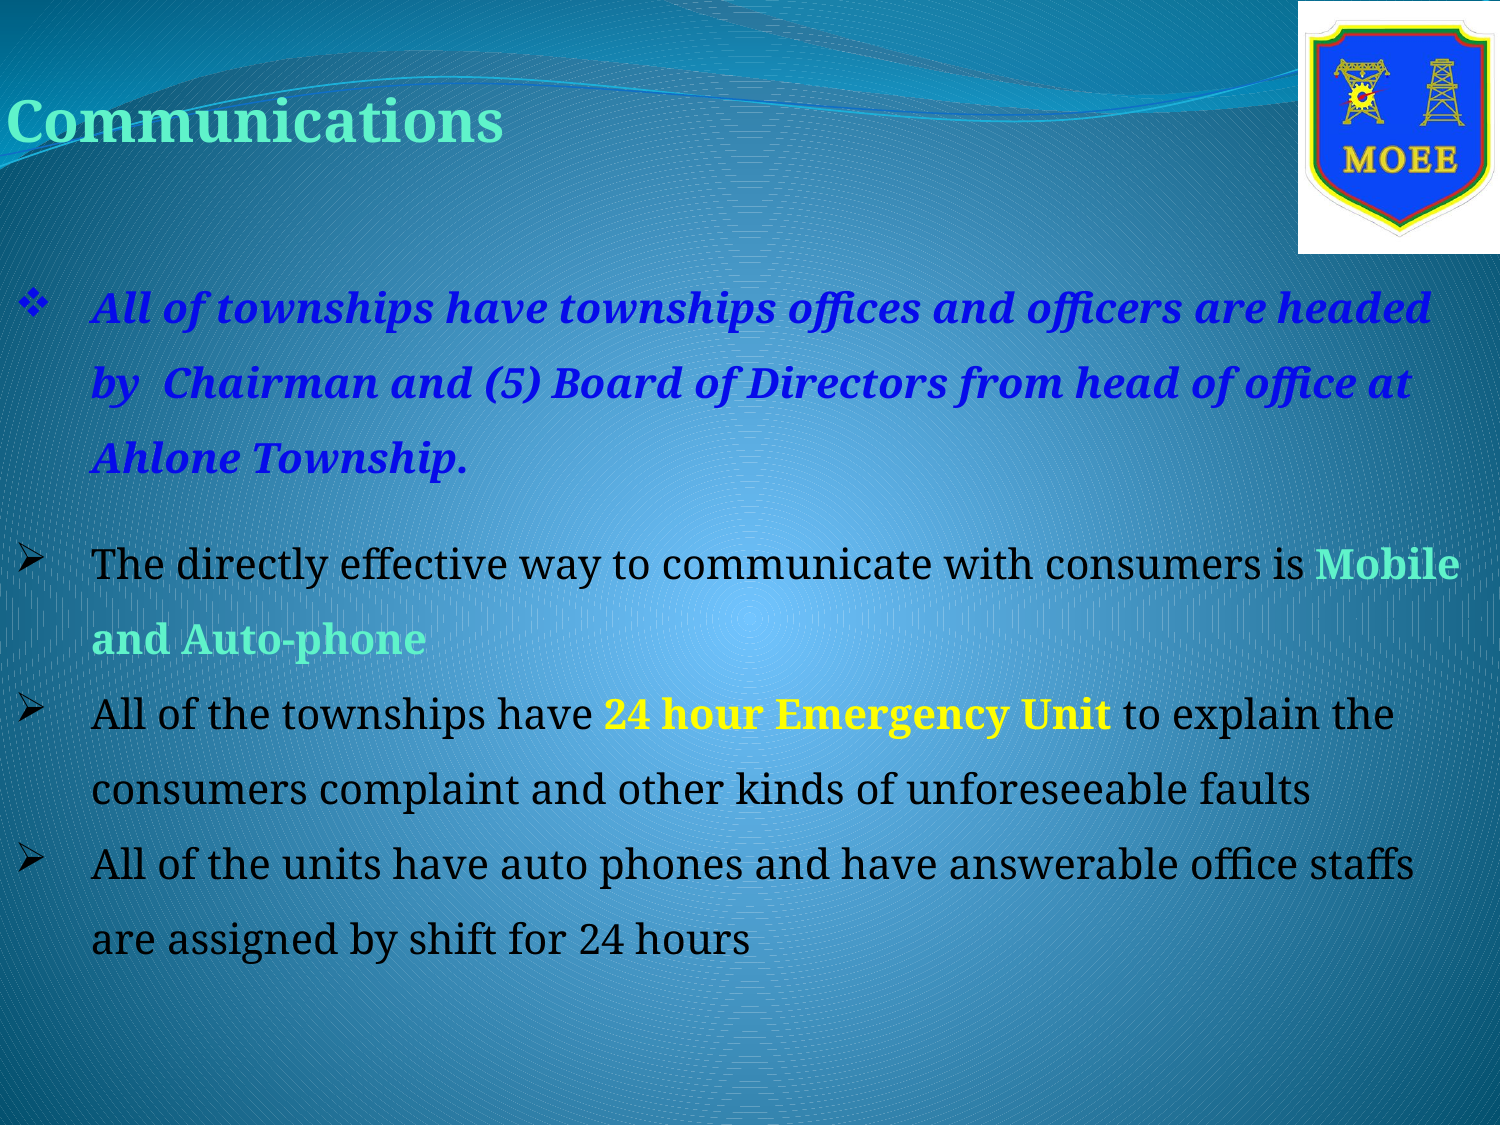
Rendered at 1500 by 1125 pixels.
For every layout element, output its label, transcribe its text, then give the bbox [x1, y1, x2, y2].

text_box The directly effective way to communicate with consumers is Mobile and Auto-phone All of the townships have 24 hour Emergency Unit to explain the consumers complaint and other kinds of unforeseeable faults All of the units have auto phones and have answerable office staffs are assigned by shift for 24 hours [0, 505, 1500, 971]
picture [1298, 1, 1500, 254]
text_box Communications [0, 76, 521, 162]
text_box All of townships have townships offices and officers are headed by Chairman and (5) Board of Directors from head of office at Ahlone Township. [0, 249, 1500, 490]
